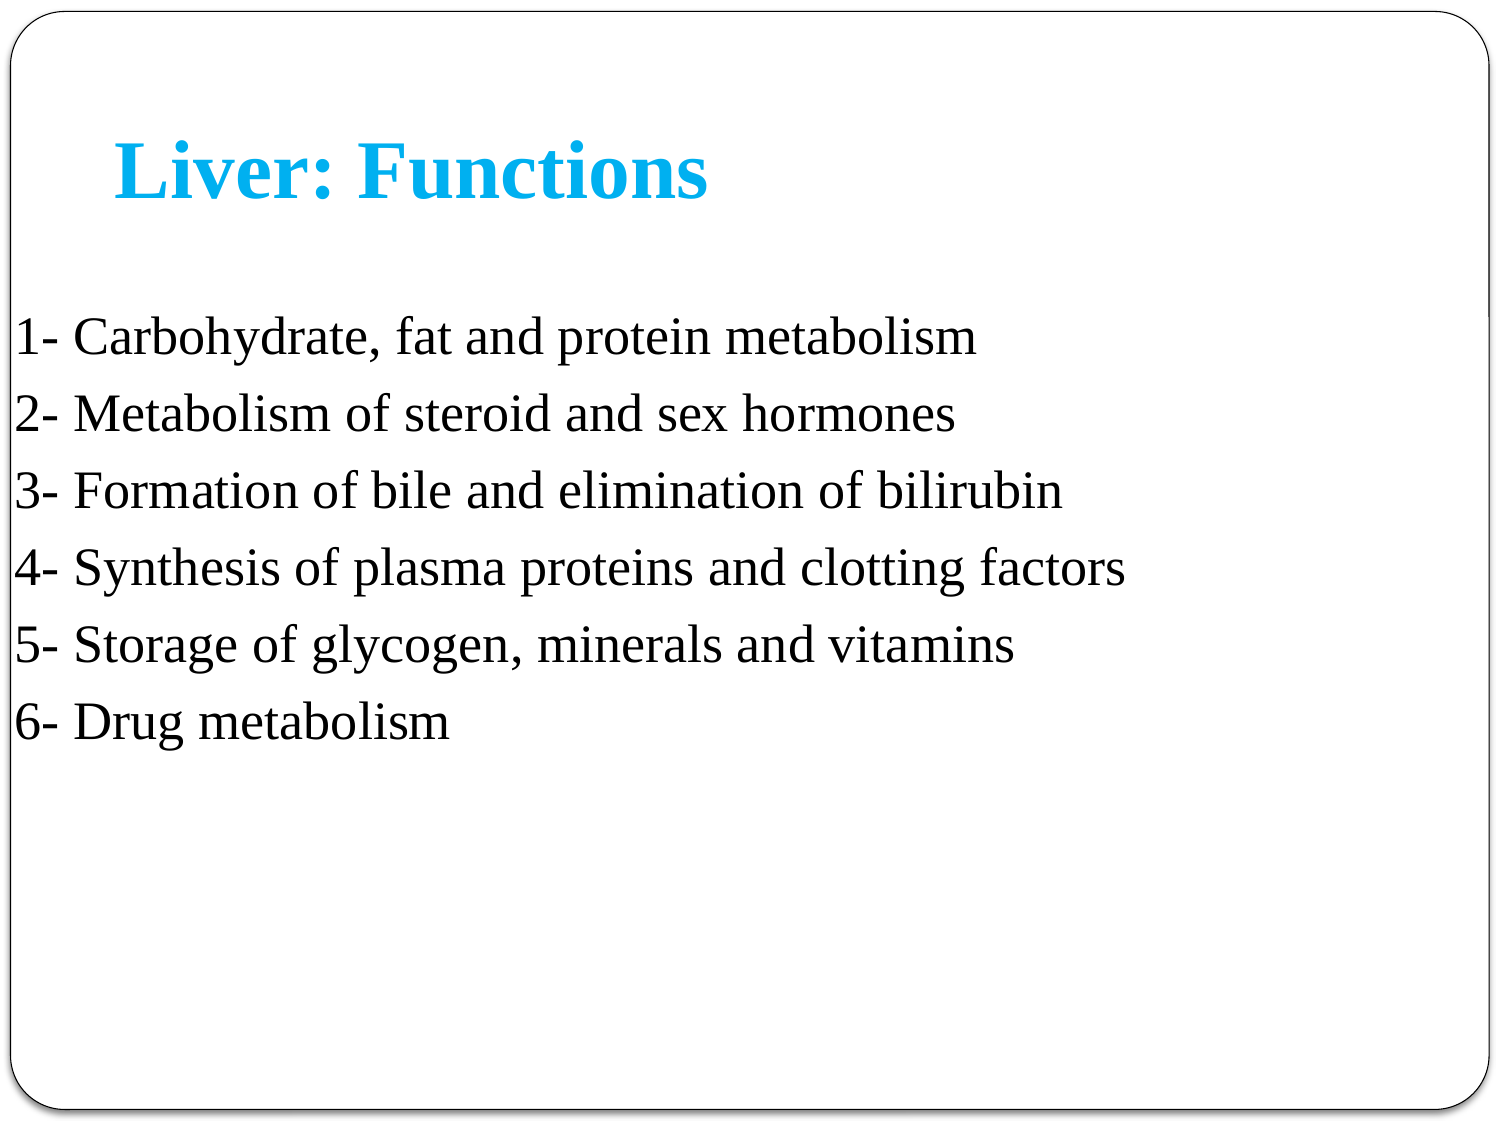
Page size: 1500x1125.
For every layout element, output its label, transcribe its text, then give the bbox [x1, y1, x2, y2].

list 1- Carbohydrate, fat and protein metabolism 2- Metabolism of steroid and sex hormones 3- Formation of bile and elimination of bilirubin 4- Synthesis of plasma proteins and clotting factors 5- Storage of glycogen, minerals and vitamins 6- Drug metabolism [0, 292, 1500, 941]
title Liver: Functions [100, 42, 1376, 231]
